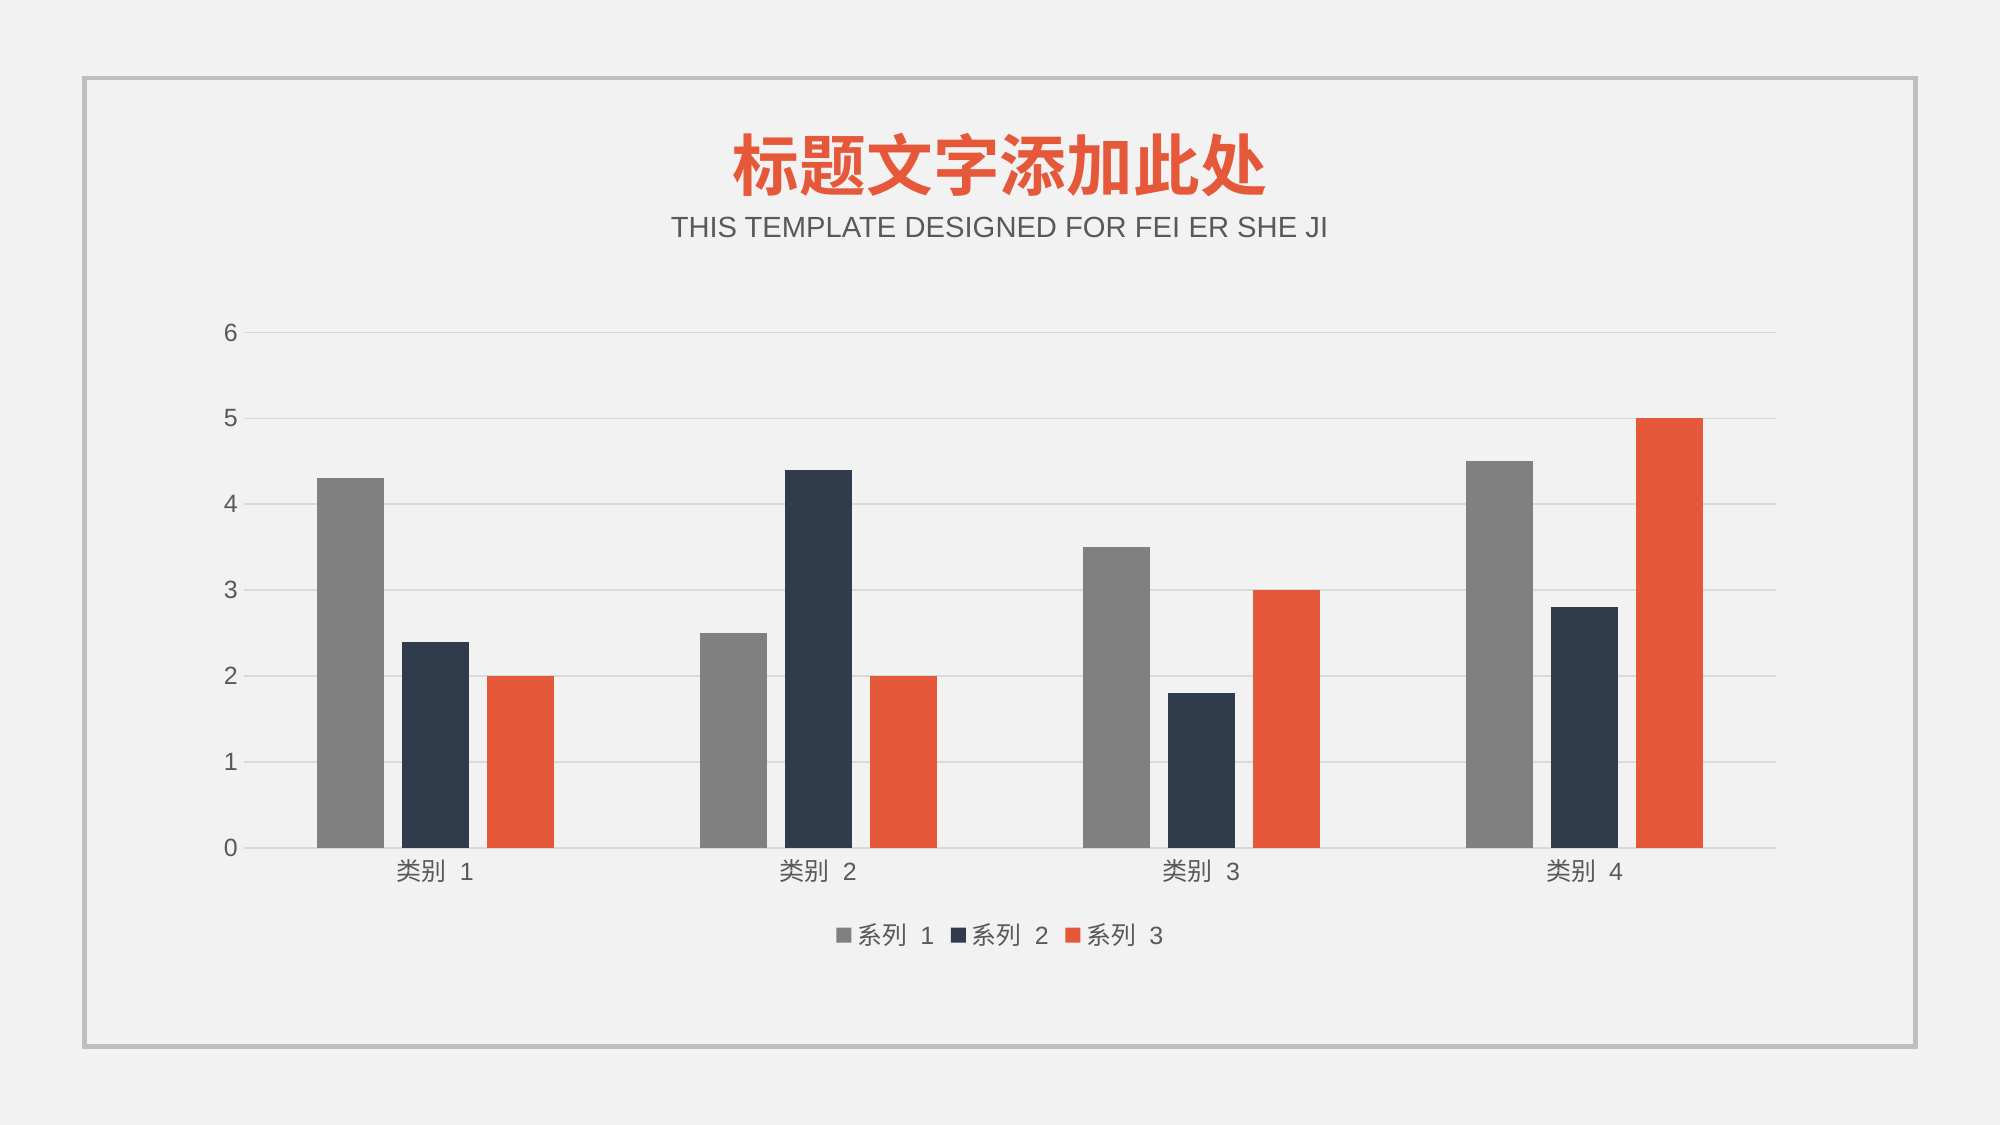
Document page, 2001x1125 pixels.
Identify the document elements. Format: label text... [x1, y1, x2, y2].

text_box THIS TEMPLATE DESIGNED FOR FEI ER SHE JI [599, 201, 1401, 251]
text_box 标题文字添加此处 [718, 116, 1282, 201]
chart [191, 306, 1809, 959]
